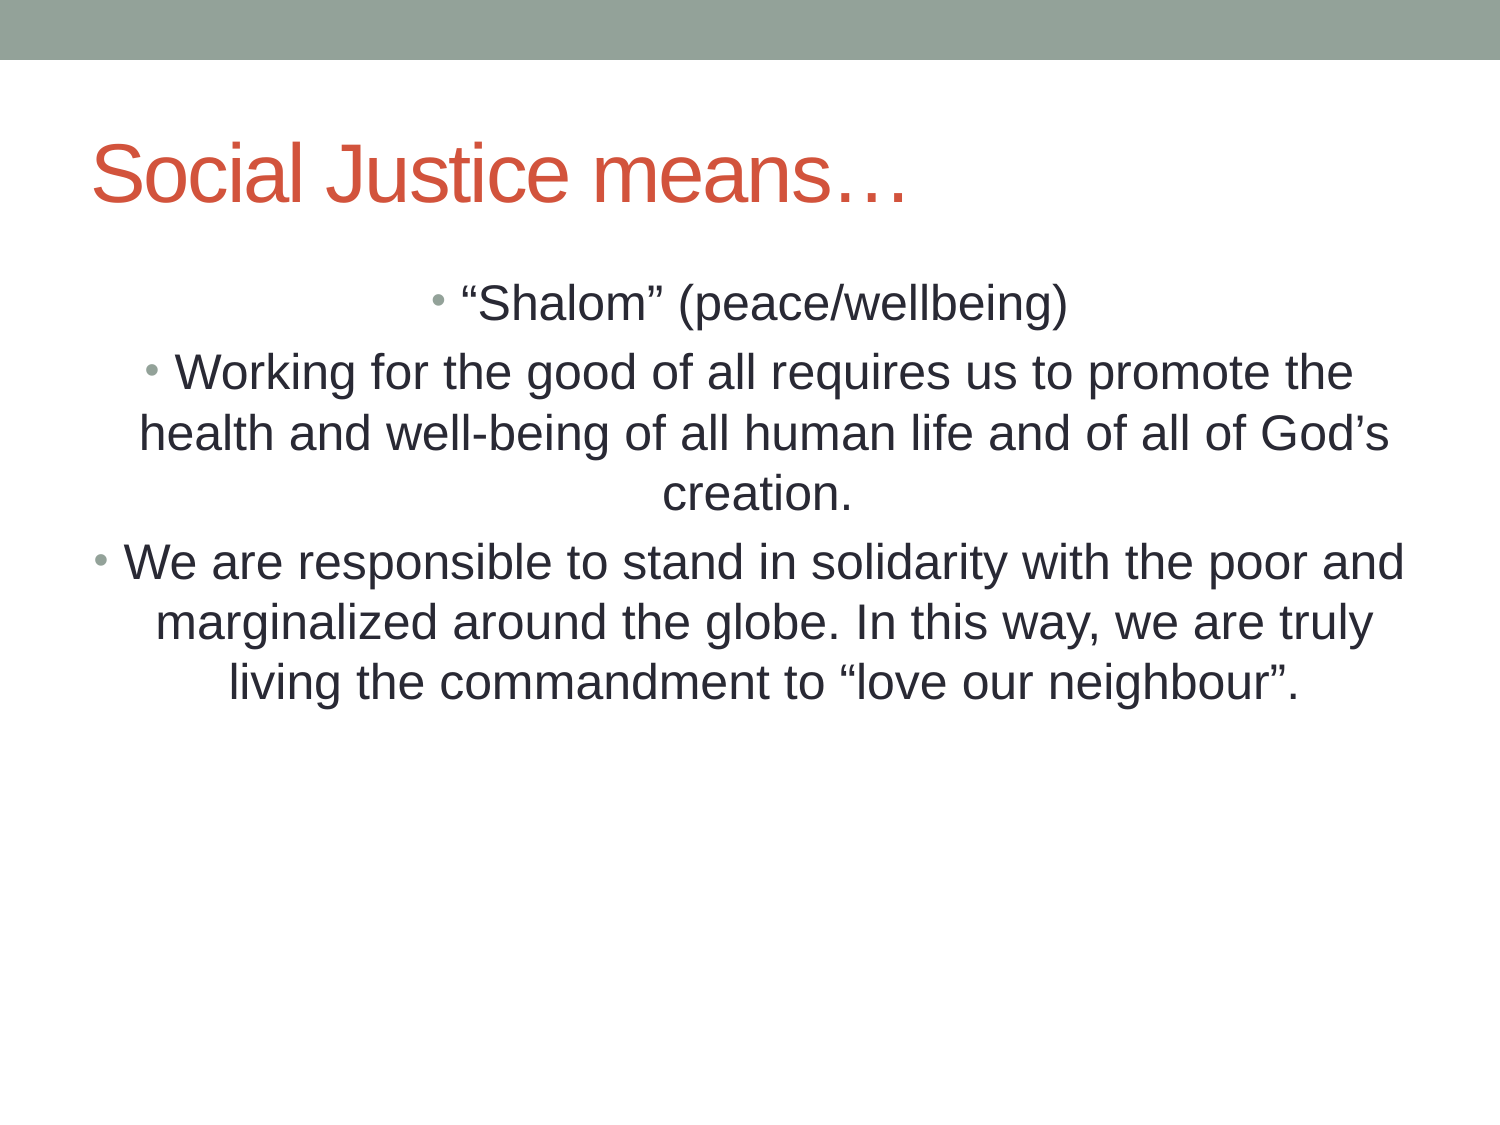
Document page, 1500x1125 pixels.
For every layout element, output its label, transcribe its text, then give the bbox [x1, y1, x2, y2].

list “Shalom” (peace/wellbeing) Working for the good of all requires us to promote the health and well-being of all human life and of all of God’s creation. We are responsible to stand in solidarity with the poor and marginalized around the globe. In this way, we are truly living the commandment to “love our neighbour”. [75, 262, 1425, 1063]
title Social Justice means… [75, 87, 1425, 250]
